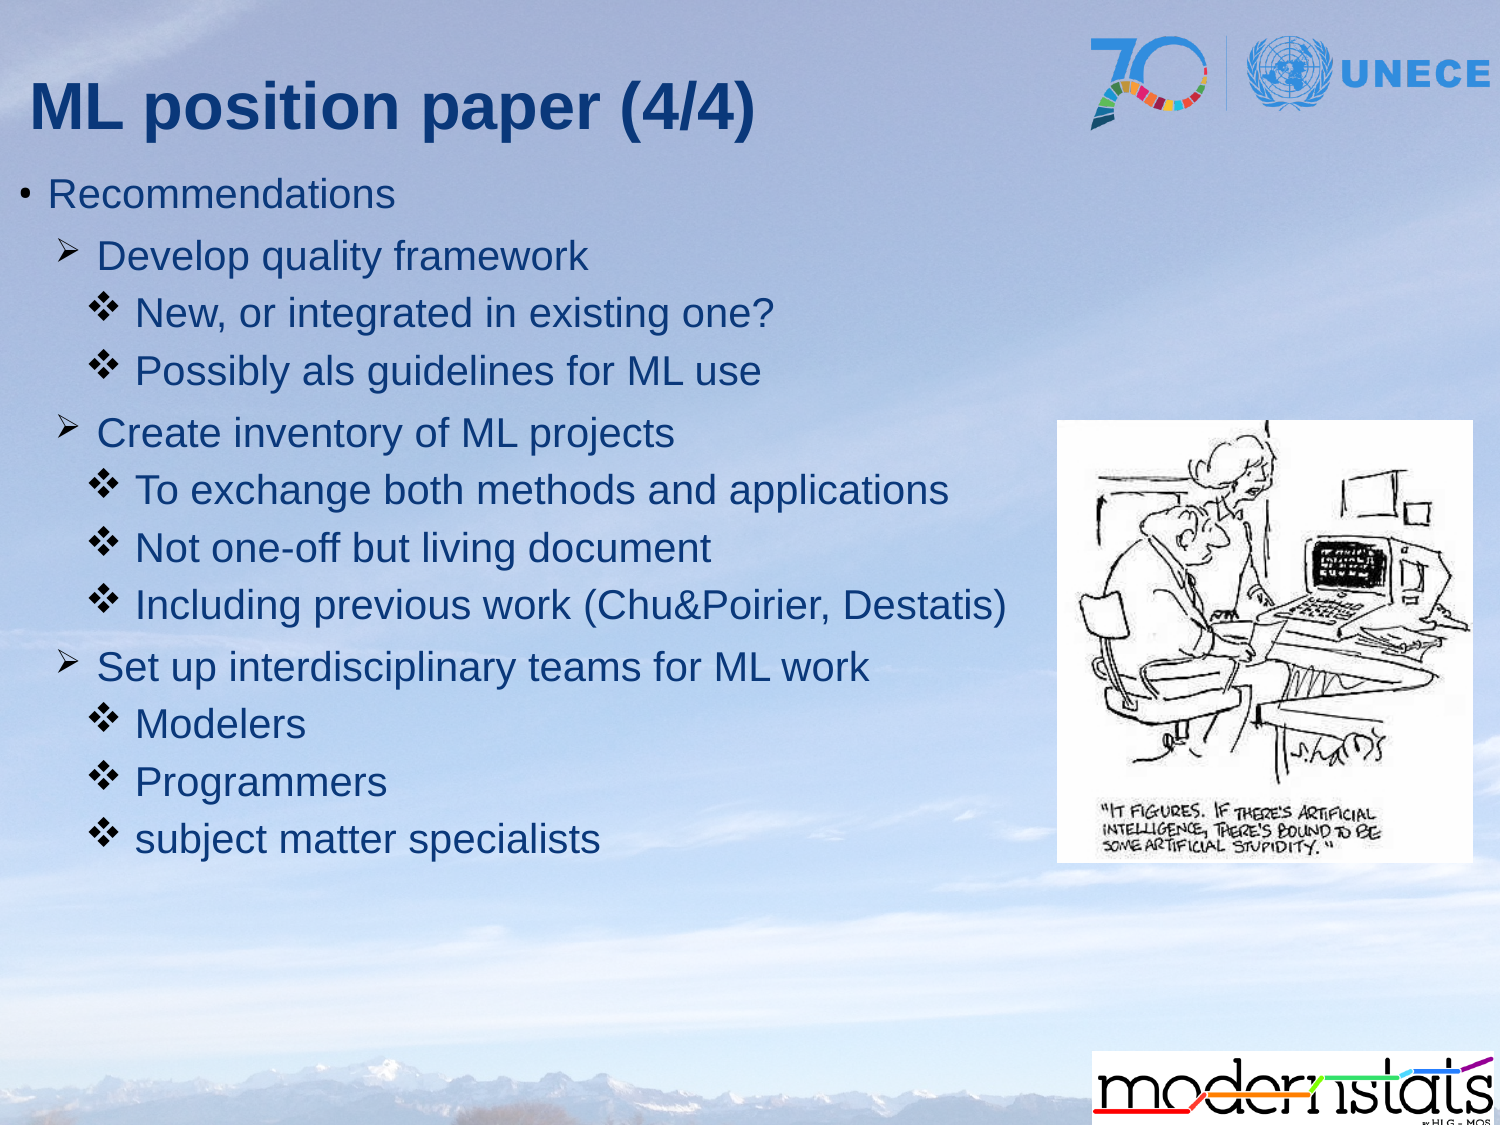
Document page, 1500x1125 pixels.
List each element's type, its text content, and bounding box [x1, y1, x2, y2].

picture [1056, 420, 1473, 864]
picture [1092, 1051, 1494, 1125]
picture [1282, 30, 1500, 133]
list Recommendations Develop quality framework New, or integrated in existing one? Possibly als guidelines for ML use Create inventory of ML projects To exchange both methods and applications Not one-off but living document Including previous work (Chu&Poirier, Destatis) Set up interdisciplinary teams for ML work Modelers Programmers subject matter specialists [17, 172, 1459, 1024]
title ML position paper (4/4) [29, 19, 1282, 145]
